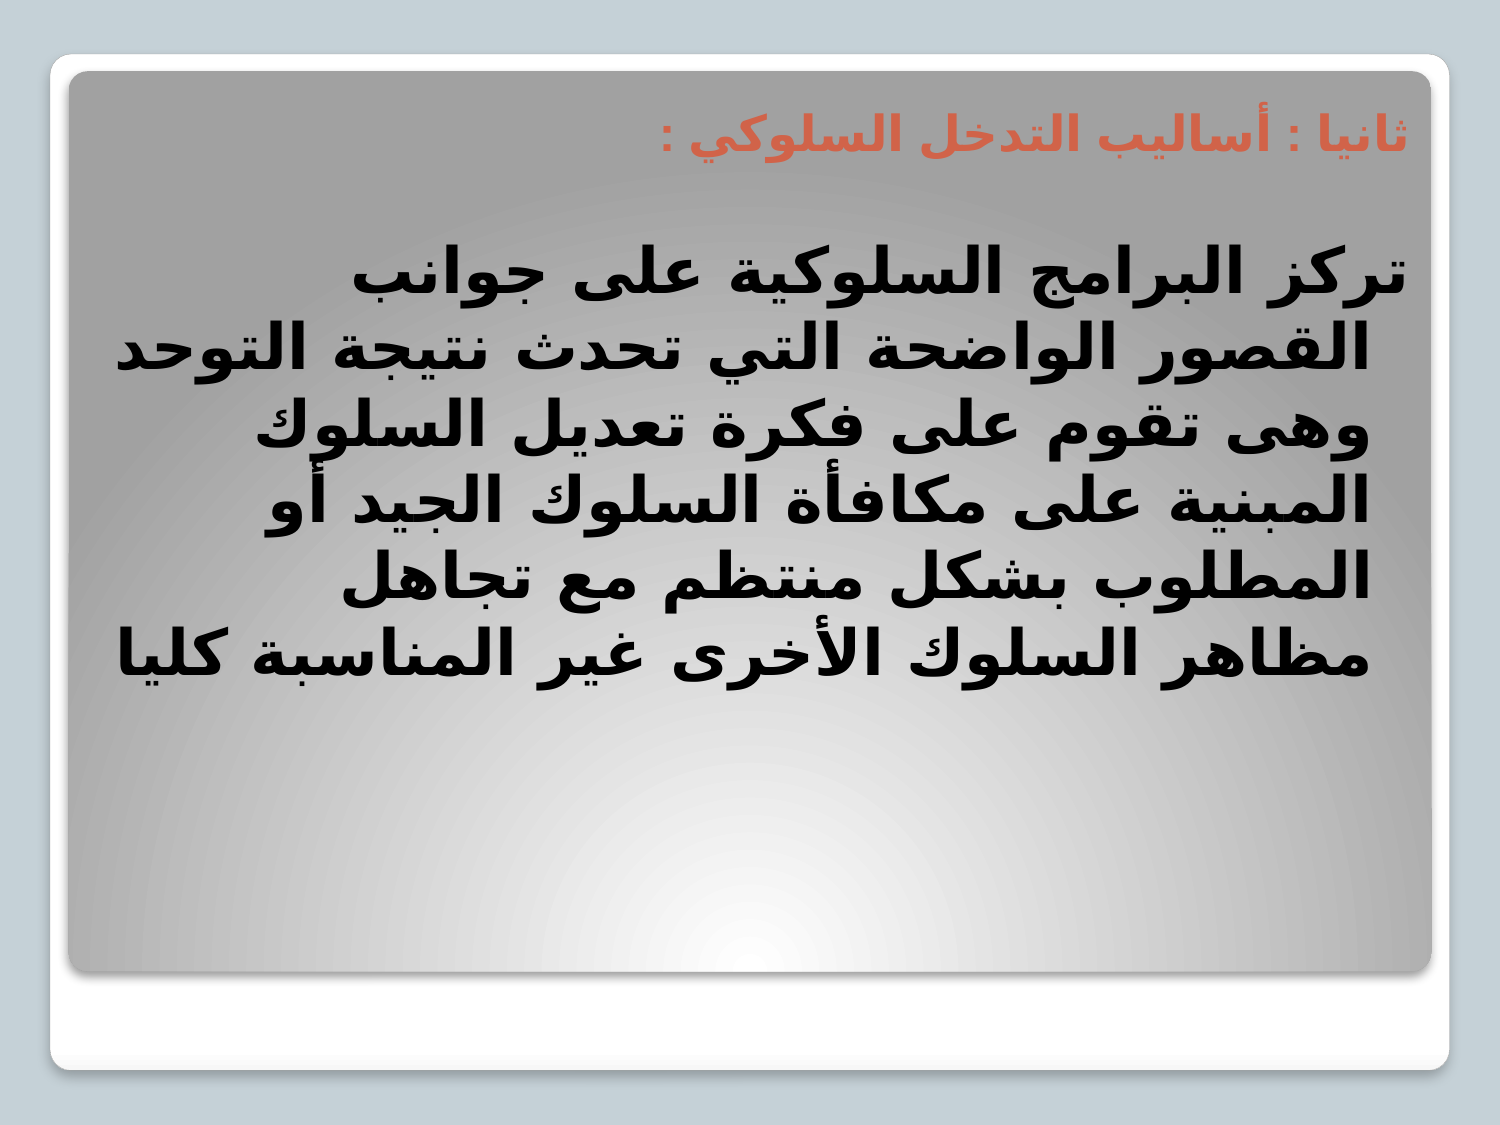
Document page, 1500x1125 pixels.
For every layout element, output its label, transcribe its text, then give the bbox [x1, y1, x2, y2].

list ثانيا : أساليب التدخل السلوكي : تركز البرامج السلوكية على جوانب القصور الواضحة التي تحدث نتيجة التوحد وهى تقوم على فكرة تعديل السلوك المبنية على مكافأة السلوك الجيد أو المطلوب بشكل منتظم مع تجاهل مظاهر السلوك الأخرى غير المناسبة كليا [82, 86, 1425, 774]
